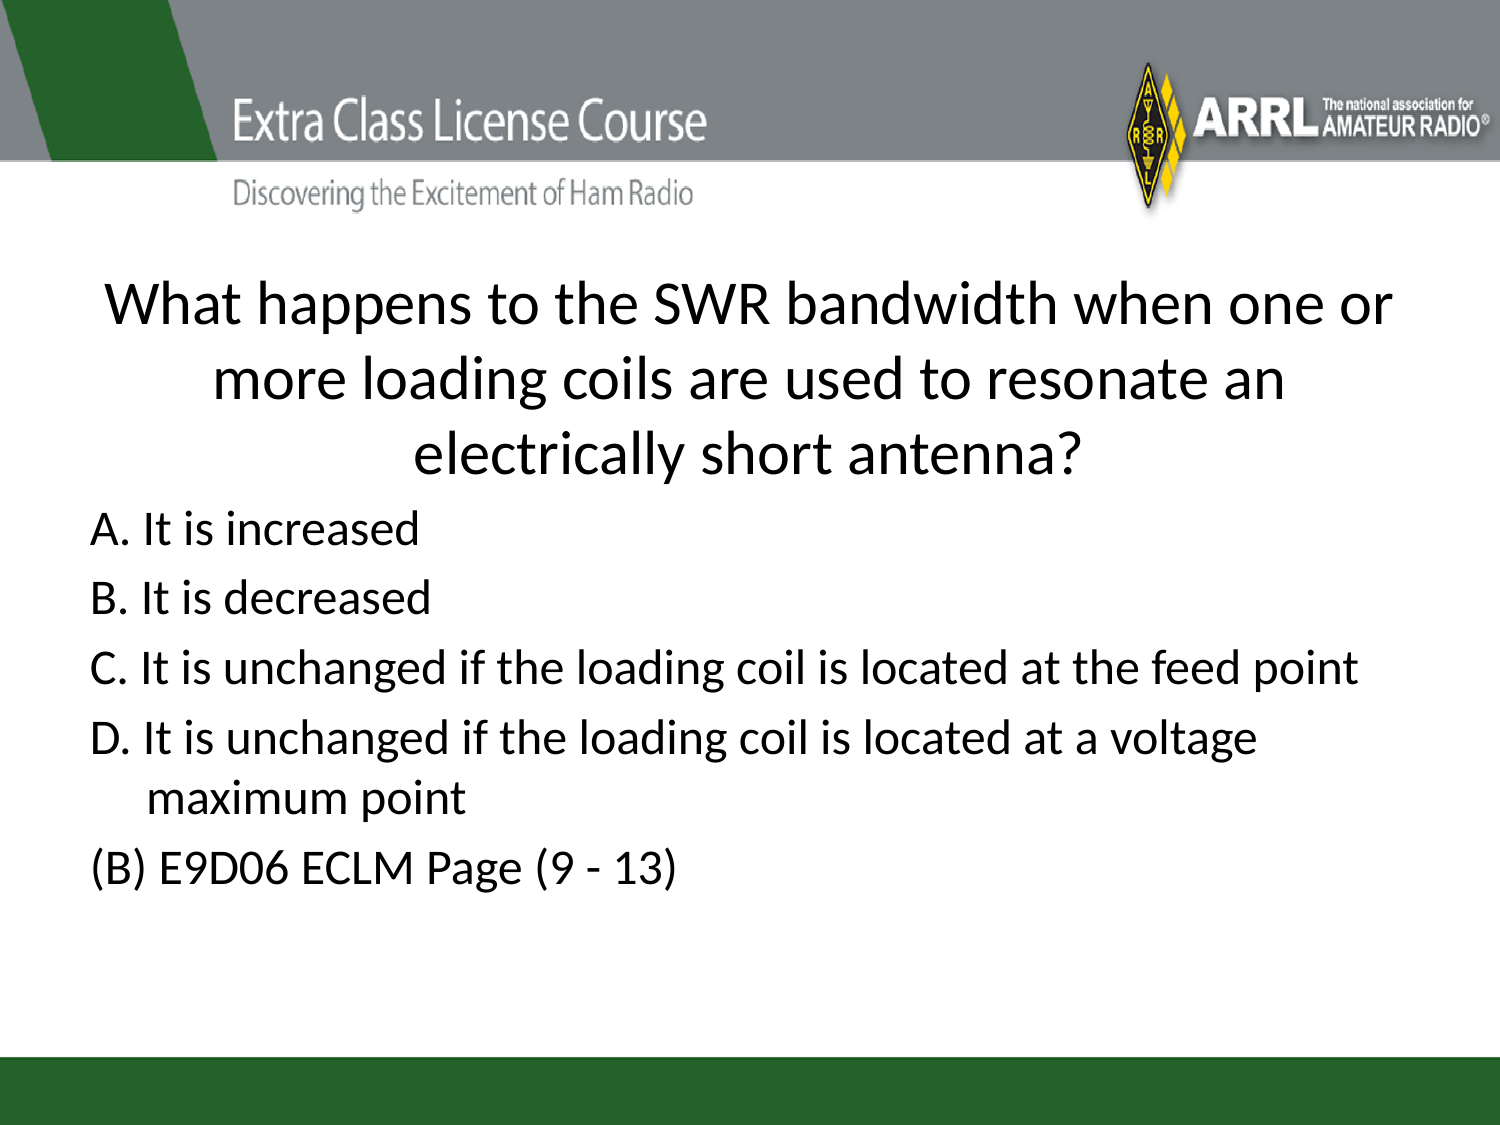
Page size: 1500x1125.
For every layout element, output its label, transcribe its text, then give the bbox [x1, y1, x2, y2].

picture [0, 0, 1500, 1125]
title What happens to the SWR bandwidth when one or more loading coils are used to resonate an electrically short antenna? [75, 254, 1425, 435]
list A. It is increased B. It is decreased C. It is unchanged if the loading coil is located at the feed point D. It is unchanged if the loading coil is located at a voltage maximum point (B) E9D06 ECLM Page (9 - 13) [75, 487, 1425, 1005]
